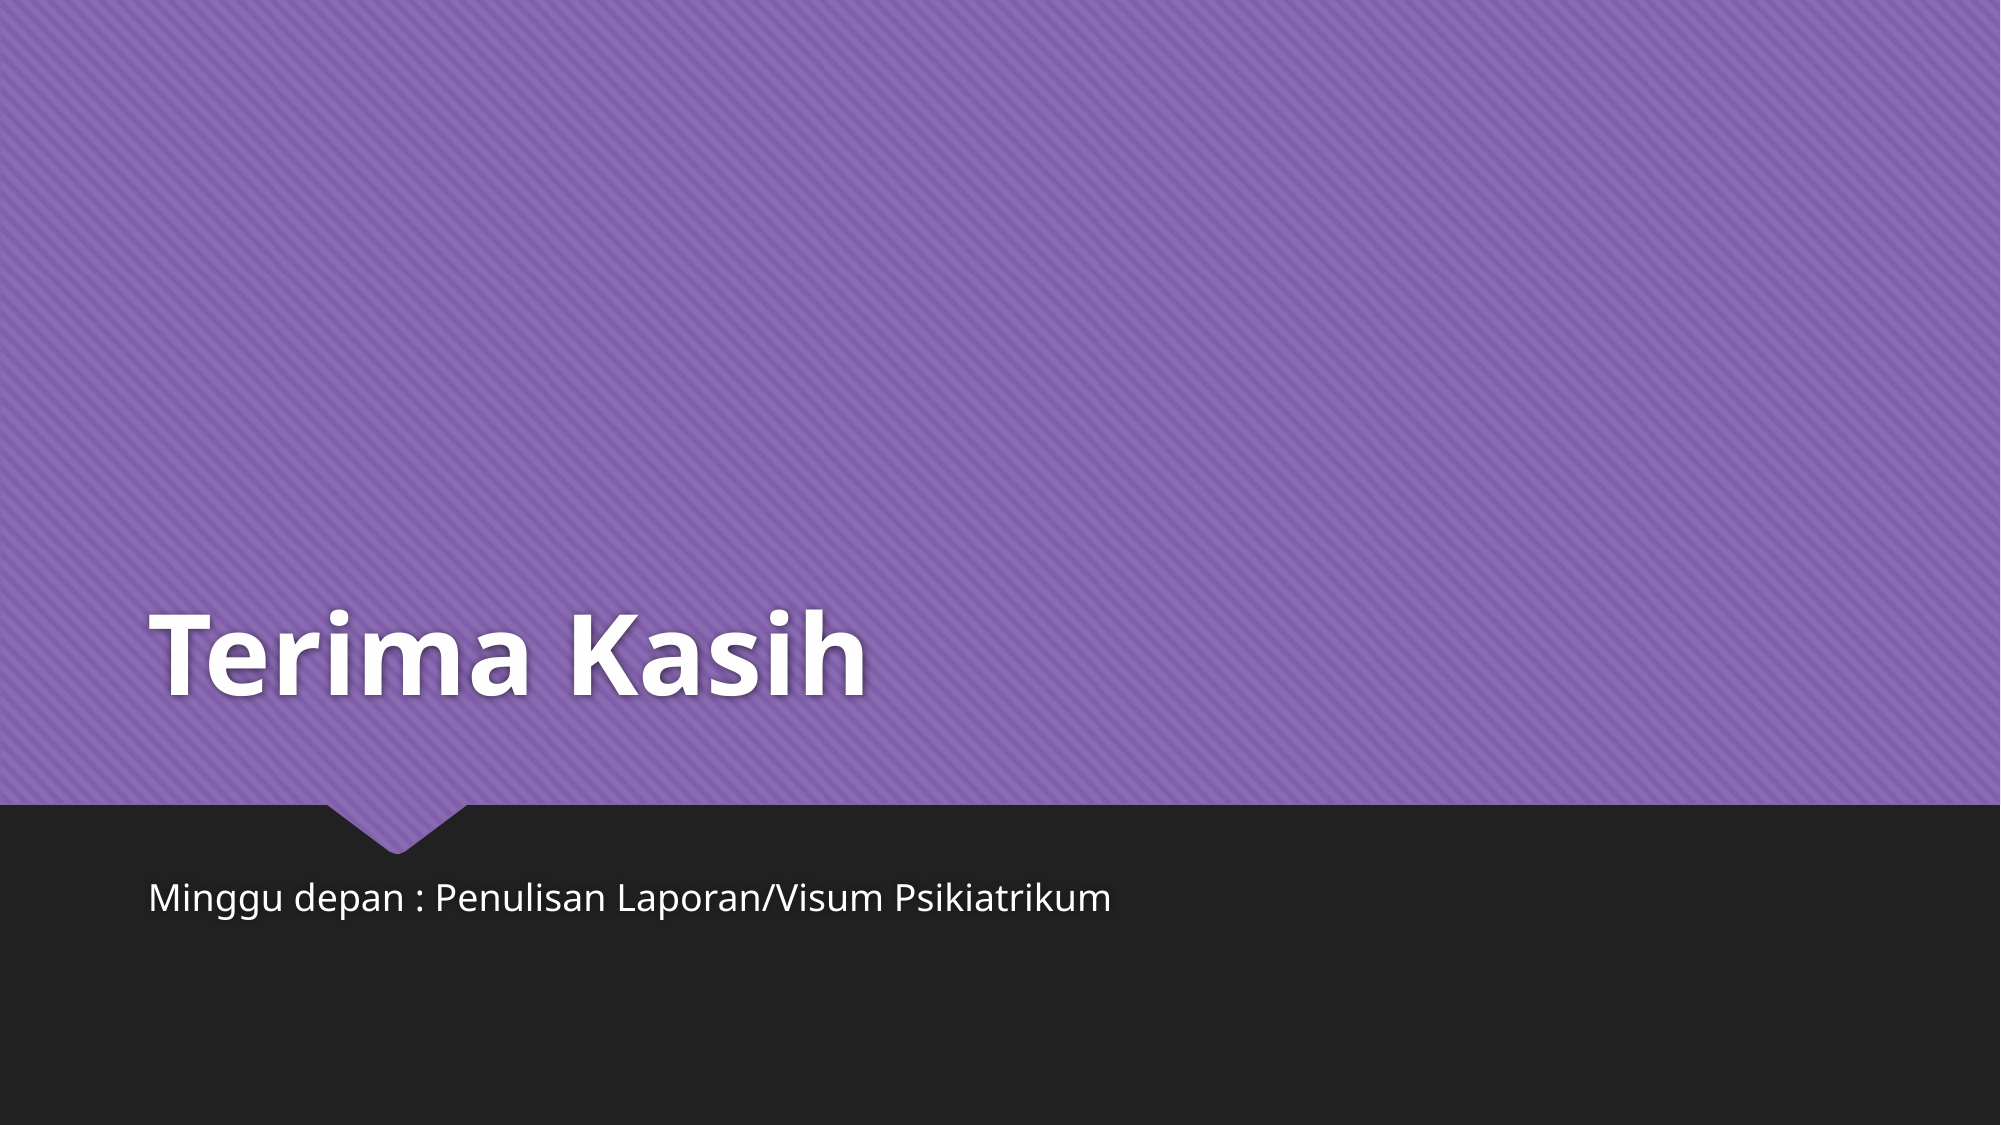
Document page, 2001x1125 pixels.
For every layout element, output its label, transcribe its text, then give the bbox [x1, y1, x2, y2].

subtitle Minggu depan : Penulisan Laporan/Visum Psikiatrikum [132, 866, 1868, 938]
title Terima Kasih [132, 237, 1868, 726]
